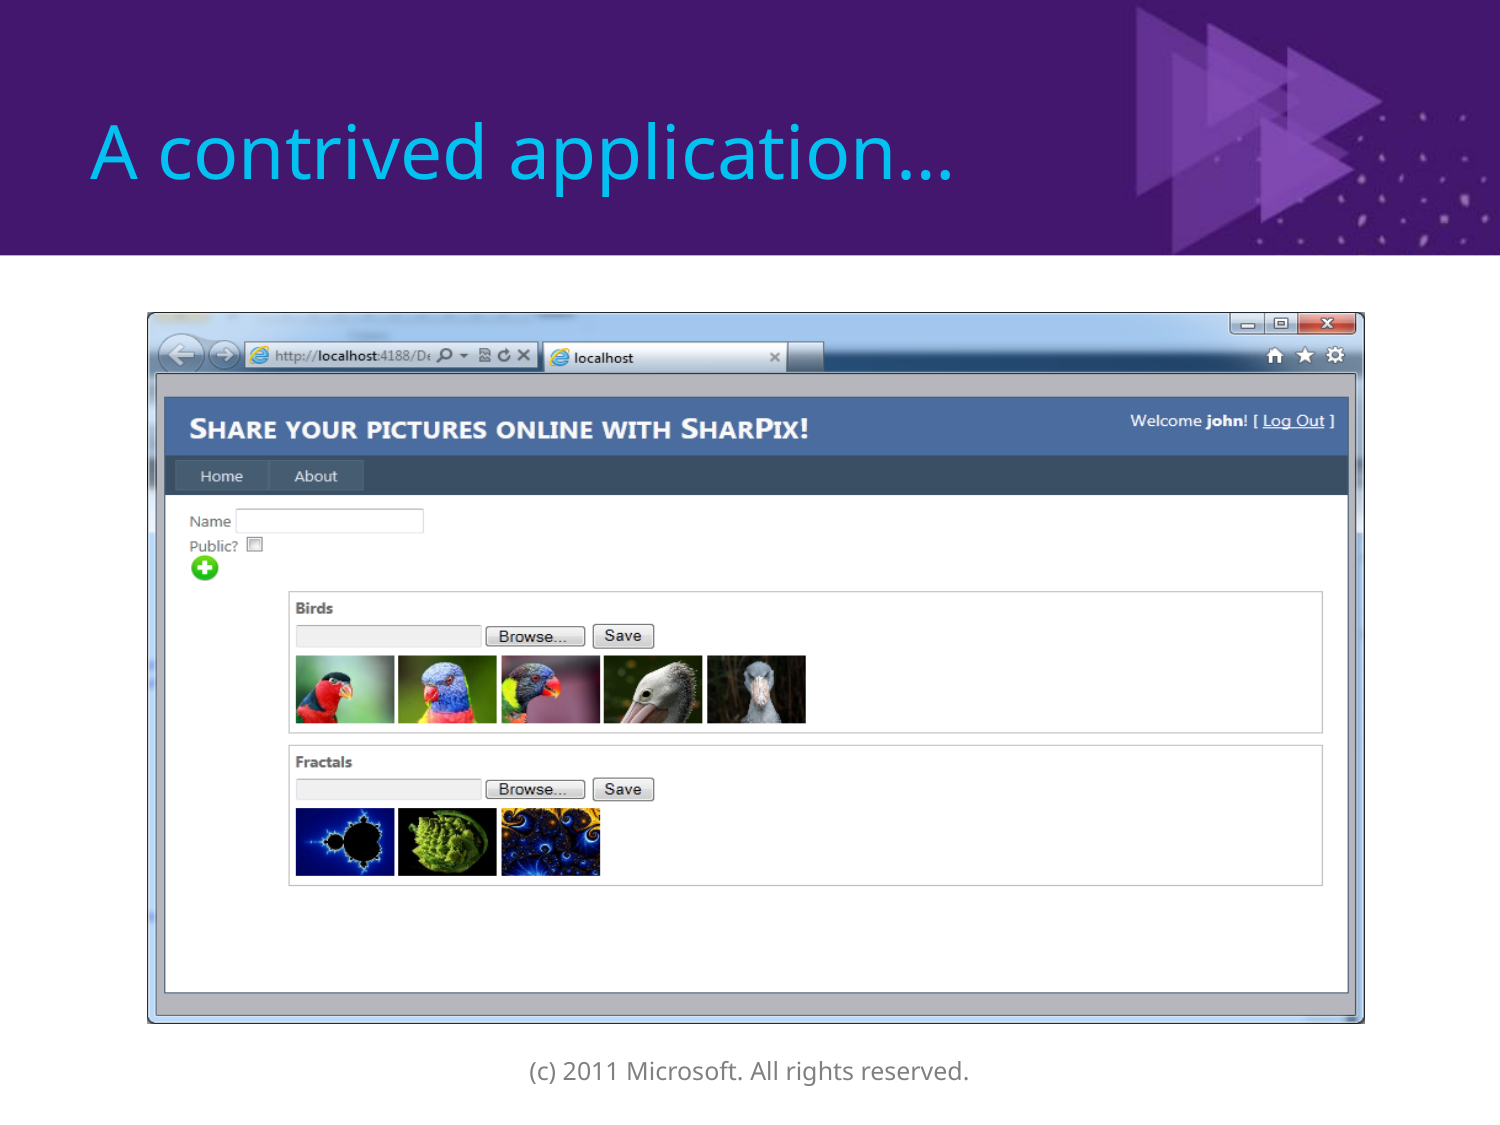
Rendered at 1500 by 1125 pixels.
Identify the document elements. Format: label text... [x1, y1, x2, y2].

picture [0, 0, 1500, 255]
footer (c) 2011 Microsoft. All rights reserved. [512, 1042, 988, 1103]
picture [147, 312, 1365, 1024]
title A contrived application… [75, 56, 1425, 244]
